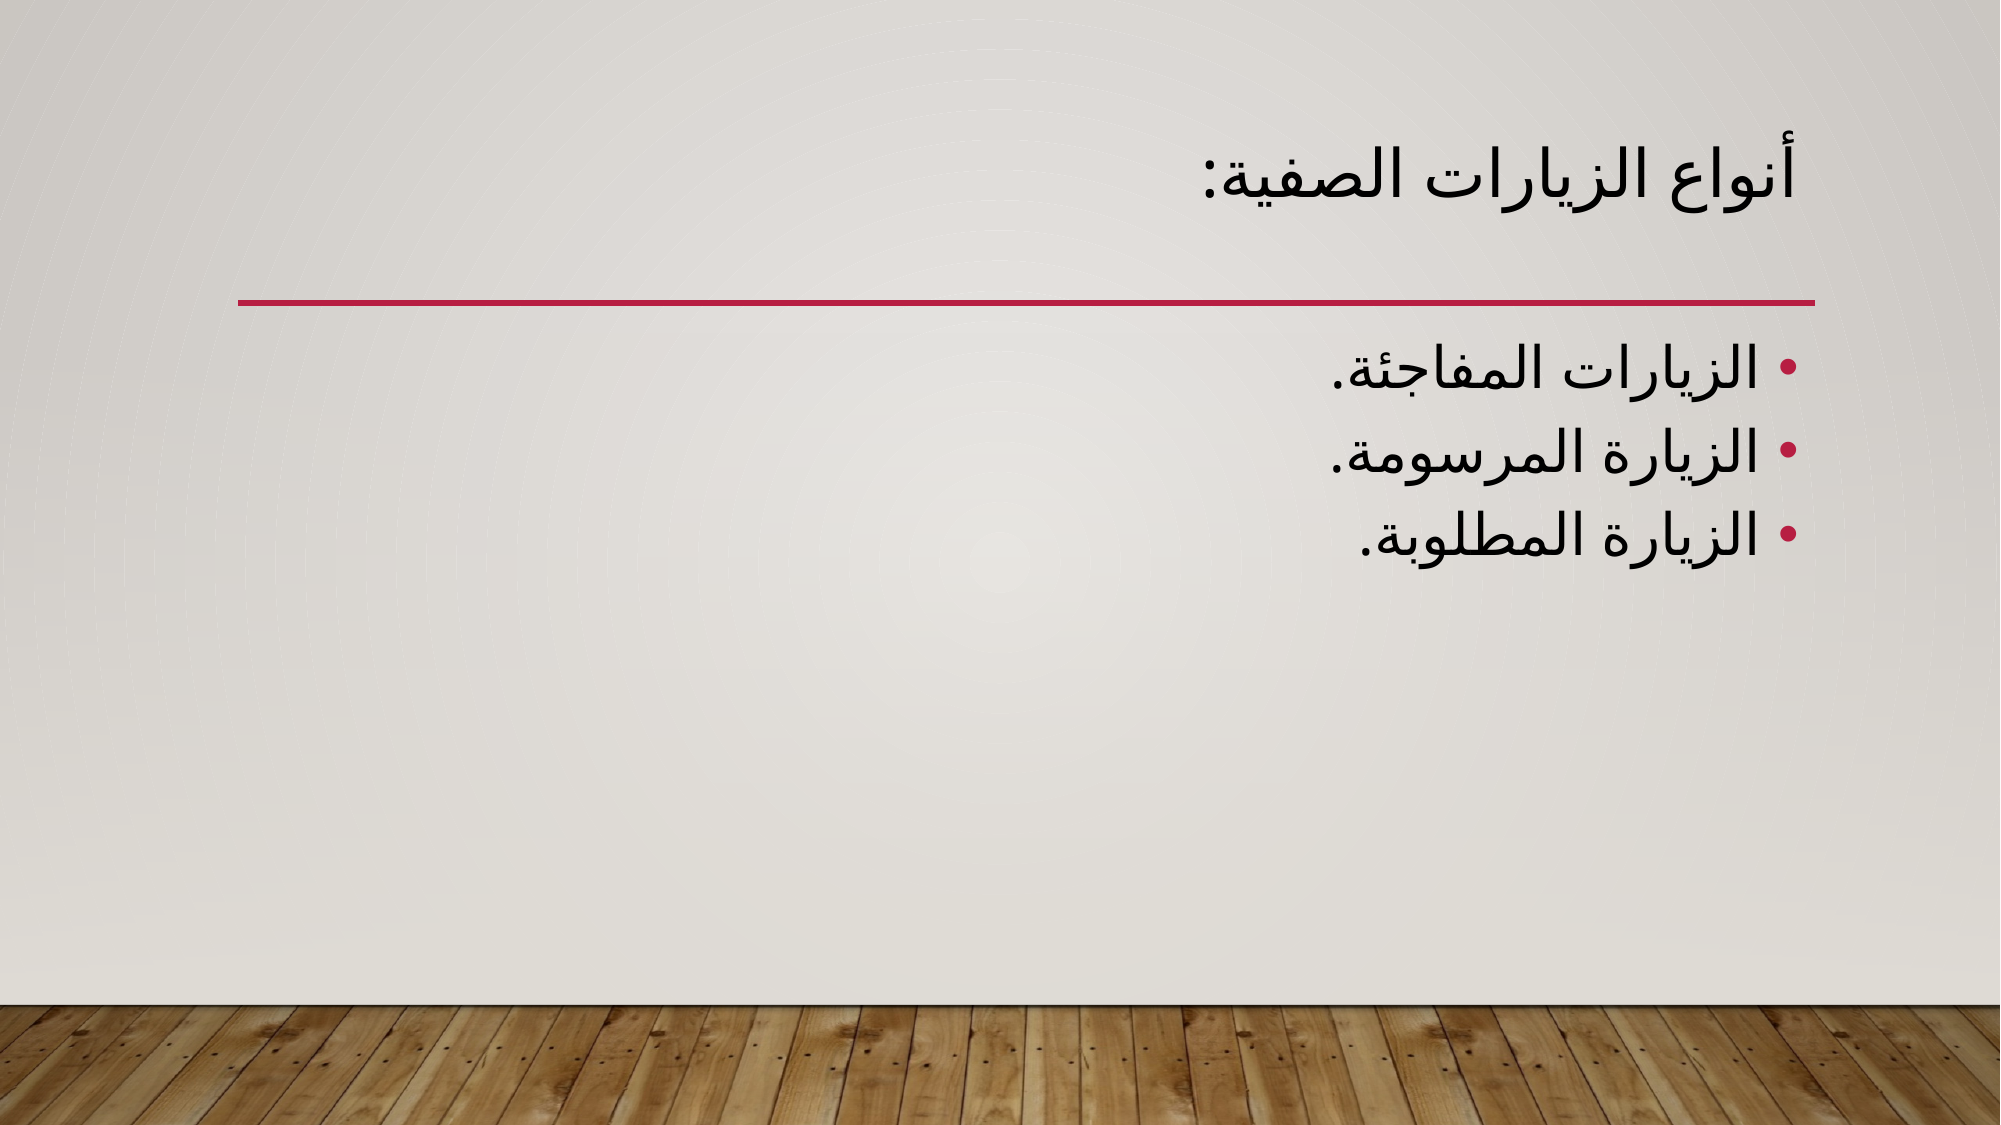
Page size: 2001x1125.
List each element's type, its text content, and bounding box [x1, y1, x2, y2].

list الزيارات المفاجئة. الزيارة المرسومة. الزيارة المطلوبة. [238, 330, 1814, 897]
title أنواع الزيارات الصفية: [238, 131, 1814, 305]
picture [0, 1005, 2000, 1125]
